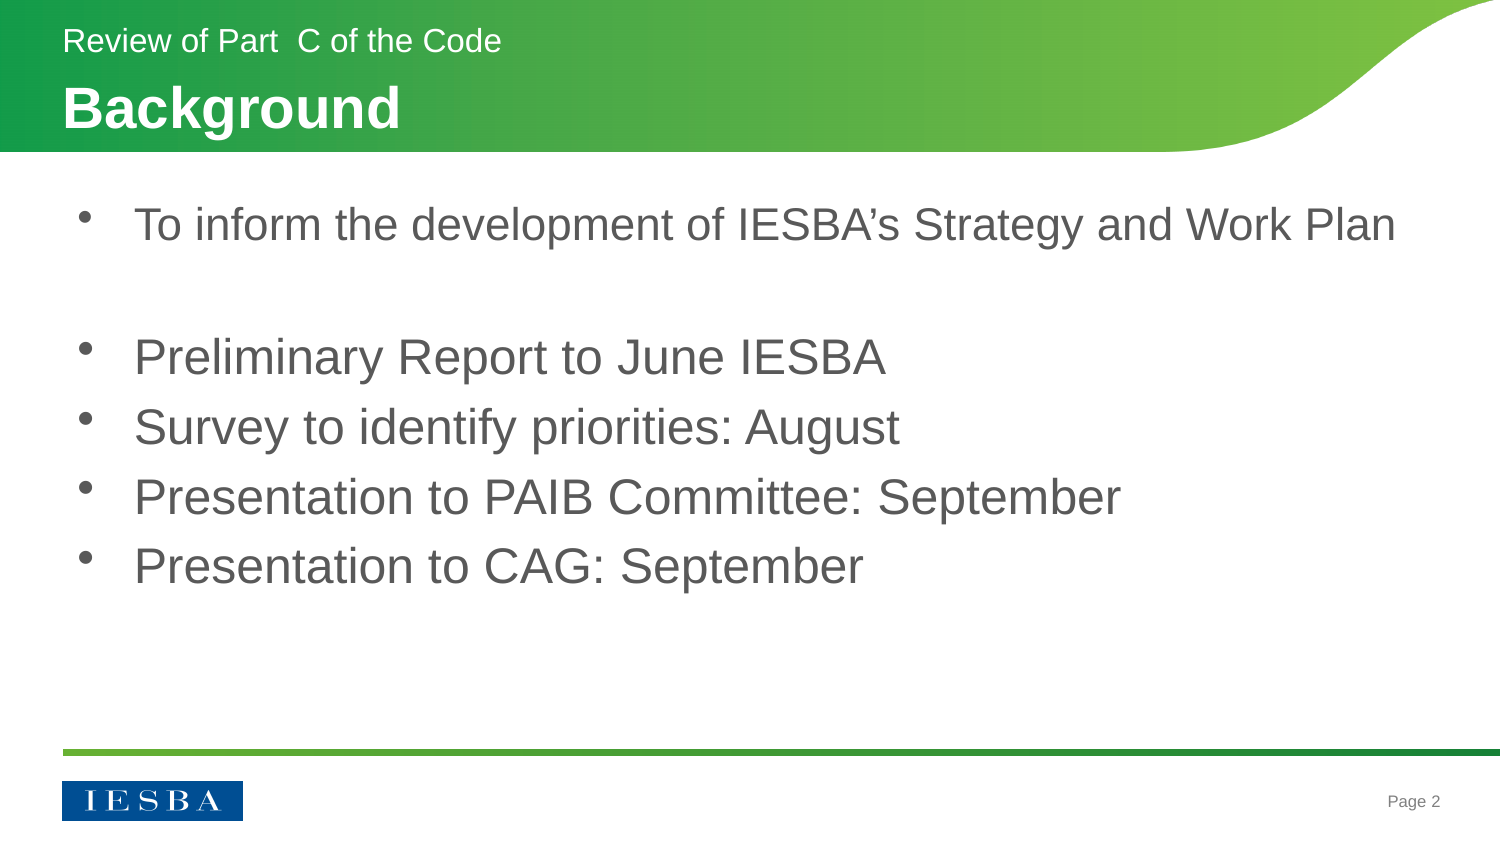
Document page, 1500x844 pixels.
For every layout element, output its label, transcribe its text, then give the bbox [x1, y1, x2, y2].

picture [62, 781, 243, 821]
title Background [62, 71, 1300, 138]
subtitle Review of Part C of the Code [62, 18, 650, 60]
picture [0, 0, 1497, 152]
list To inform the development of IESBA’s Strategy and Work Plan Preliminary Report to June IESBA Survey to identify priorities: August Presentation to PAIB Committee: September Presentation to CAG: September [62, 187, 1450, 694]
